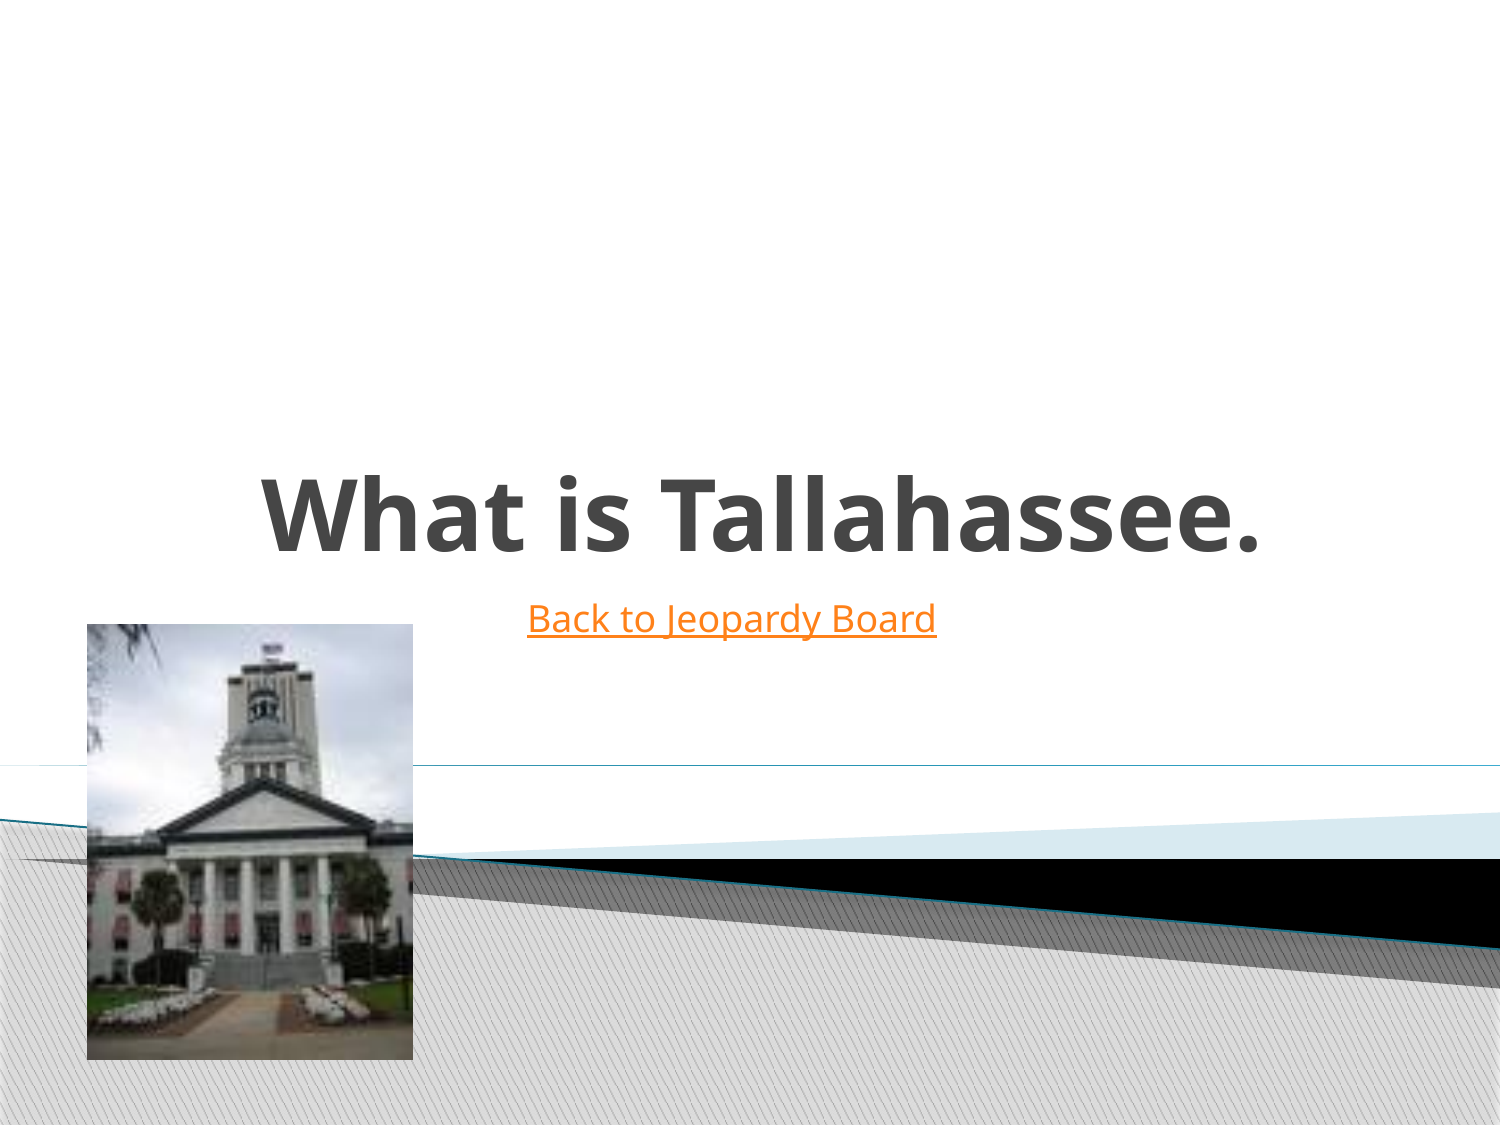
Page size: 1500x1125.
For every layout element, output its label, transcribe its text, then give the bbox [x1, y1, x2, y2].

picture [0, 624, 1500, 1060]
text_box Back to Jeopardy Board [512, 587, 963, 654]
title What is Tallahassee. [125, 337, 1400, 579]
